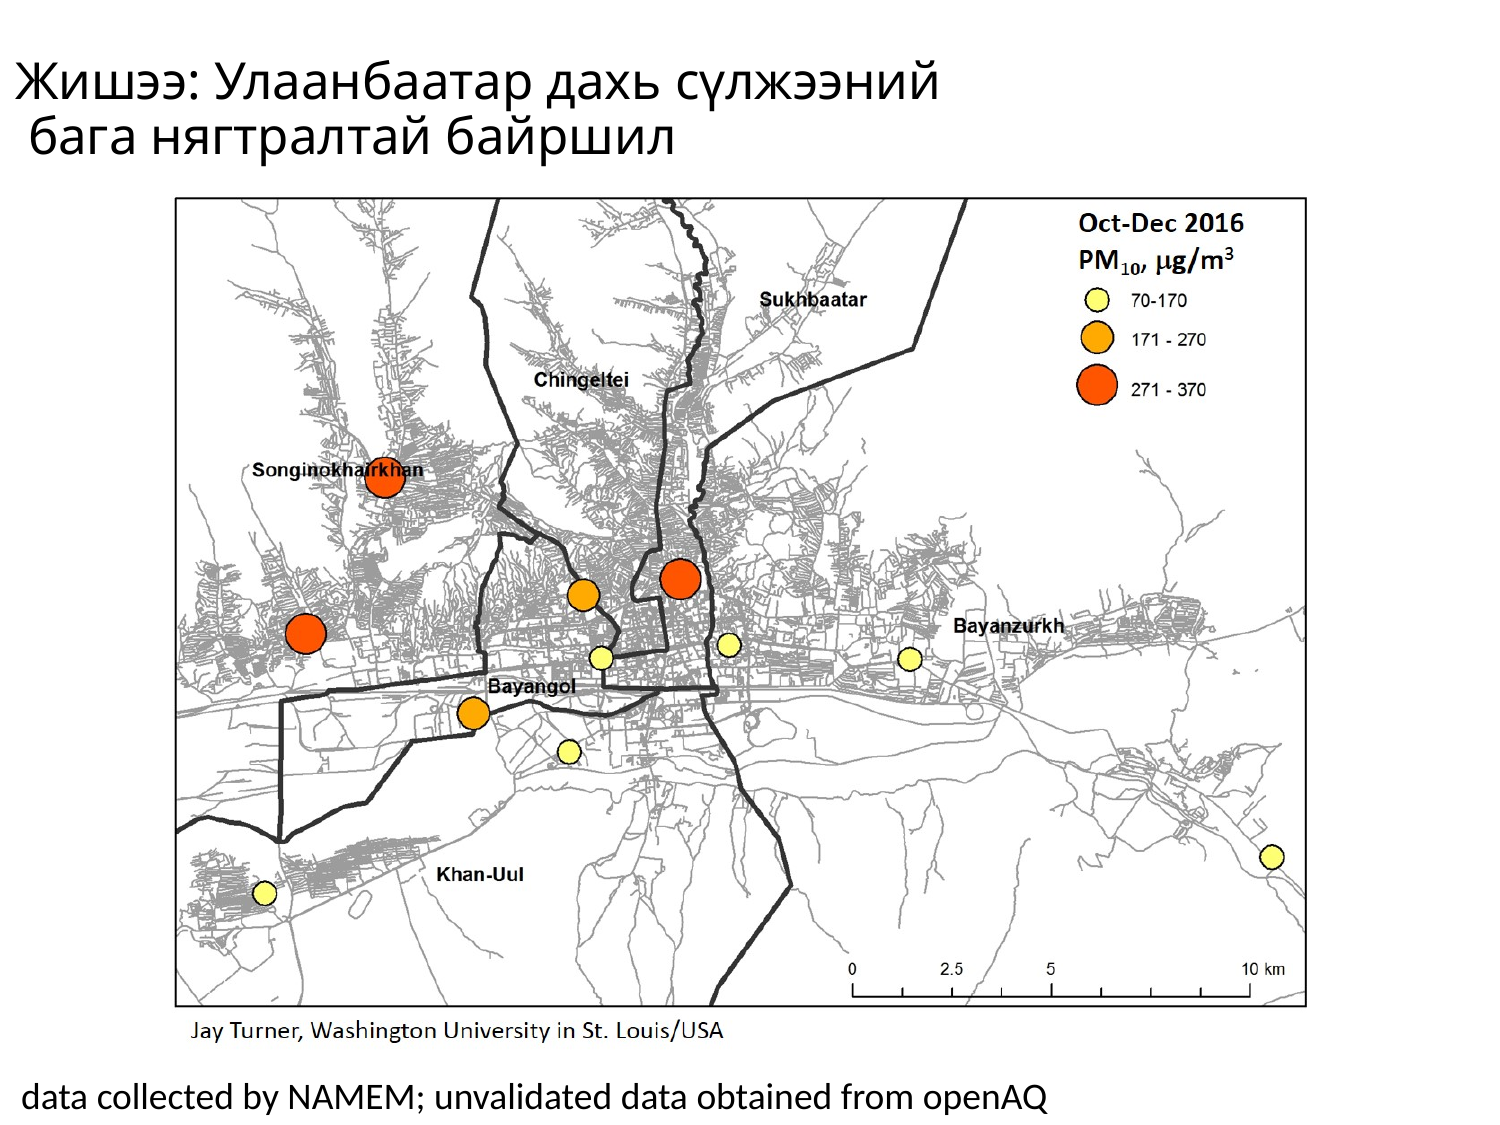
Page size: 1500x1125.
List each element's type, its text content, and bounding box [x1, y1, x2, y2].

title Жишээ: Улаанбаатар дахь сүлжээний бага нягтралтай байршил [0, 48, 1500, 173]
text_box data collected by NAMEM; unvalidated data obtained from openAQ [6, 1064, 56, 1124]
picture [56, 115, 1364, 1125]
